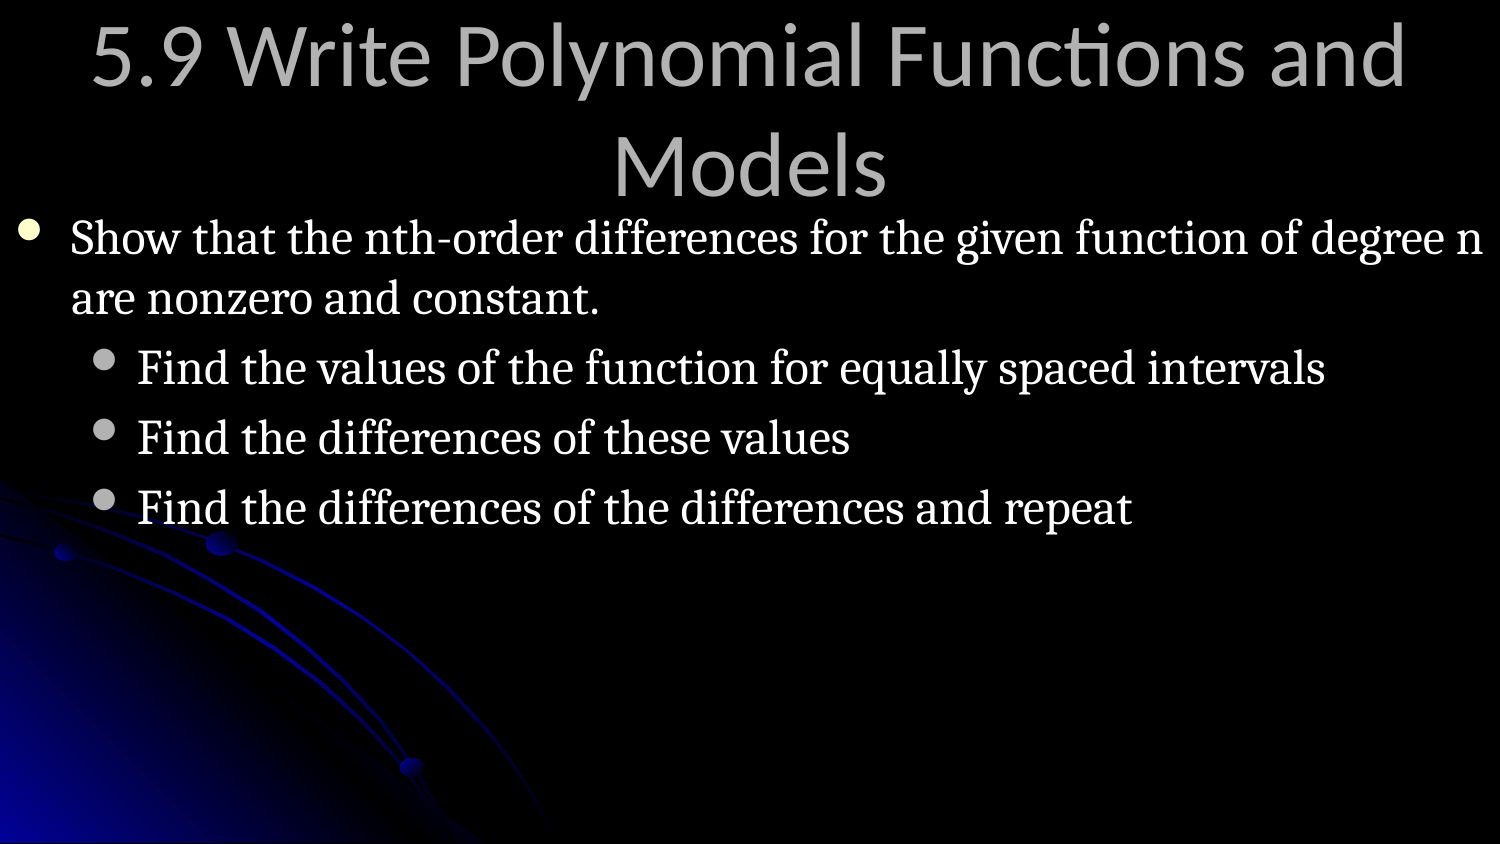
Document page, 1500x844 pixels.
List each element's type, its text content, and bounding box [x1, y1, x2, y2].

list Show that the nth-order differences for the given function of degree n are nonzero and constant. Find the values of the function for equally spaced intervals Find the differences of these values Find the differences of the differences and repeat [0, 196, 1500, 755]
title 5.9 Write Polynomial Functions and Models [0, 33, 1500, 175]
